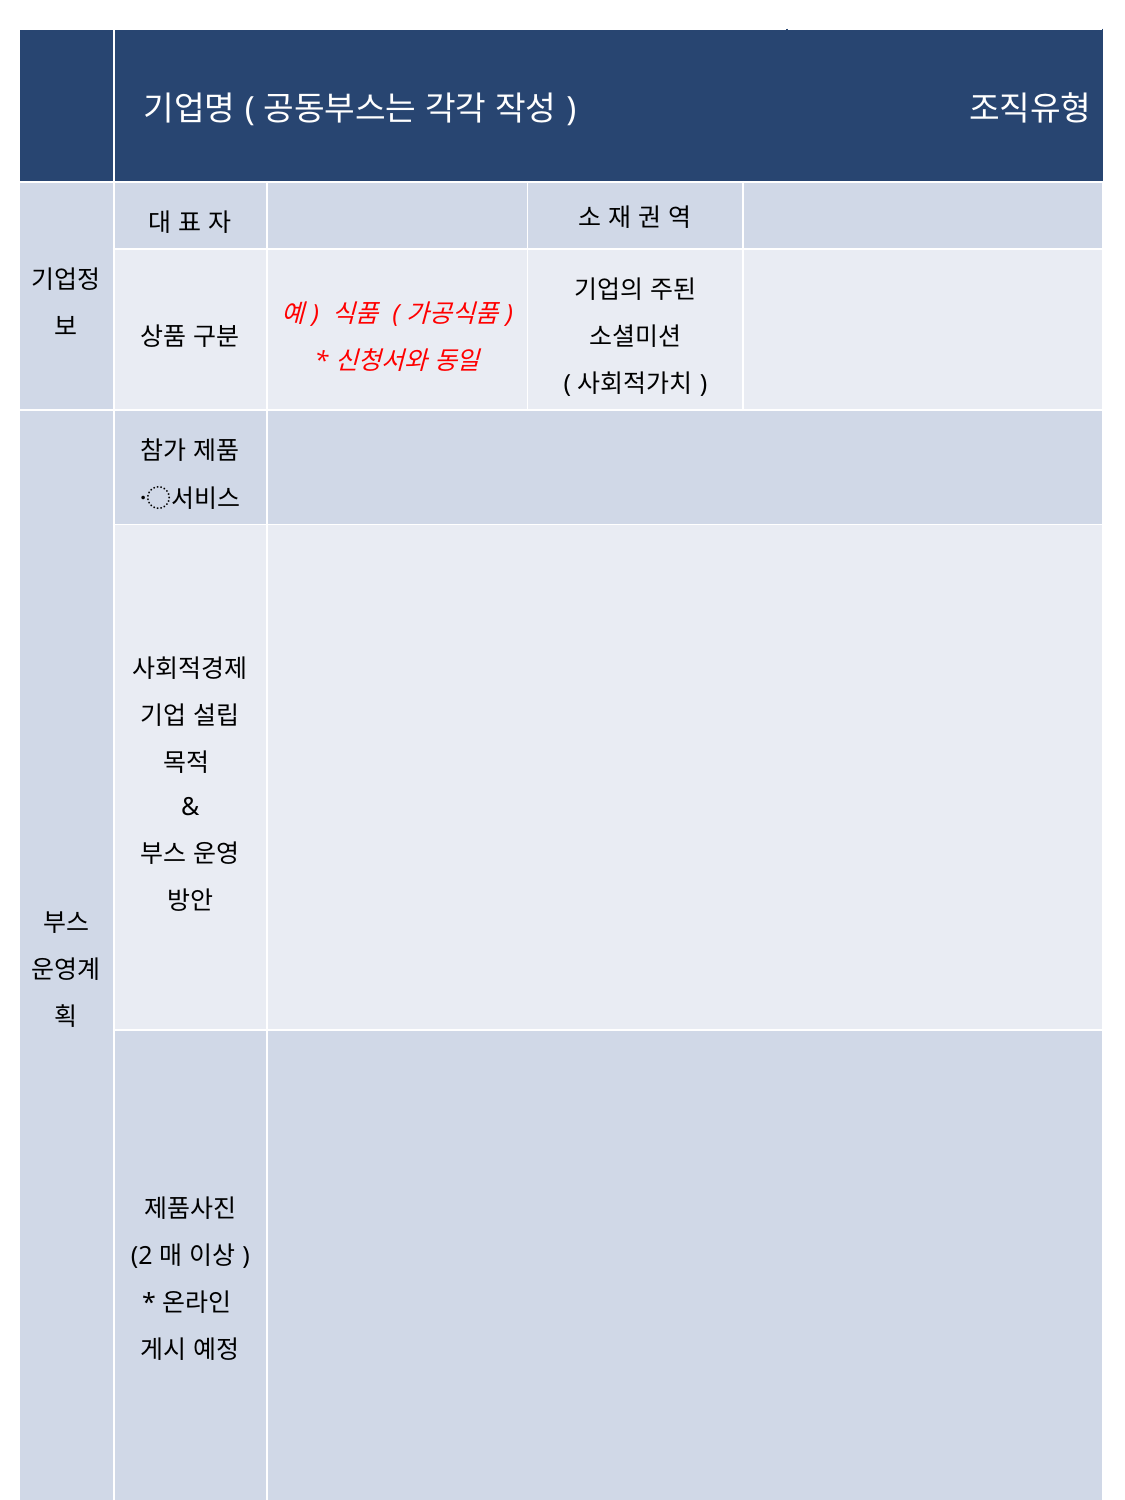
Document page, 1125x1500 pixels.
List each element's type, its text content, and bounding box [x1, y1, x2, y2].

table_cell 부스 운영계획 [20, 411, 113, 1500]
table_header 기업명(공동부스는 각각 작성) [115, 30, 786, 181]
table_cell 상품 구분 [115, 250, 266, 409]
table_header [20, 30, 113, 181]
table_cell 참가 제품 〮서비스 [115, 411, 266, 524]
table_header 조직유형 [788, 30, 1102, 181]
table_cell [744, 183, 1102, 248]
table_cell 기업정보 [20, 183, 113, 409]
table_cell [268, 525, 1102, 1029]
table_cell 소 재 권 역 [528, 183, 742, 248]
table_cell 제품사진 (2매 이상) *온라인 게시 예정 [115, 1031, 266, 1500]
table_cell 사회적경제기업 설립 목적 & 부스 운영 방안 [115, 525, 266, 1029]
table_cell [268, 411, 1102, 524]
table_cell 예) 식품 (가공식품) *신청서와 동일 [268, 250, 527, 409]
table_cell [268, 1031, 1102, 1500]
table_cell 기업의 주된 소셜미션 (사회적가치) [528, 250, 742, 409]
table_cell [268, 183, 527, 248]
table_cell [744, 250, 1102, 409]
table_cell 대 표 자 [115, 183, 266, 248]
